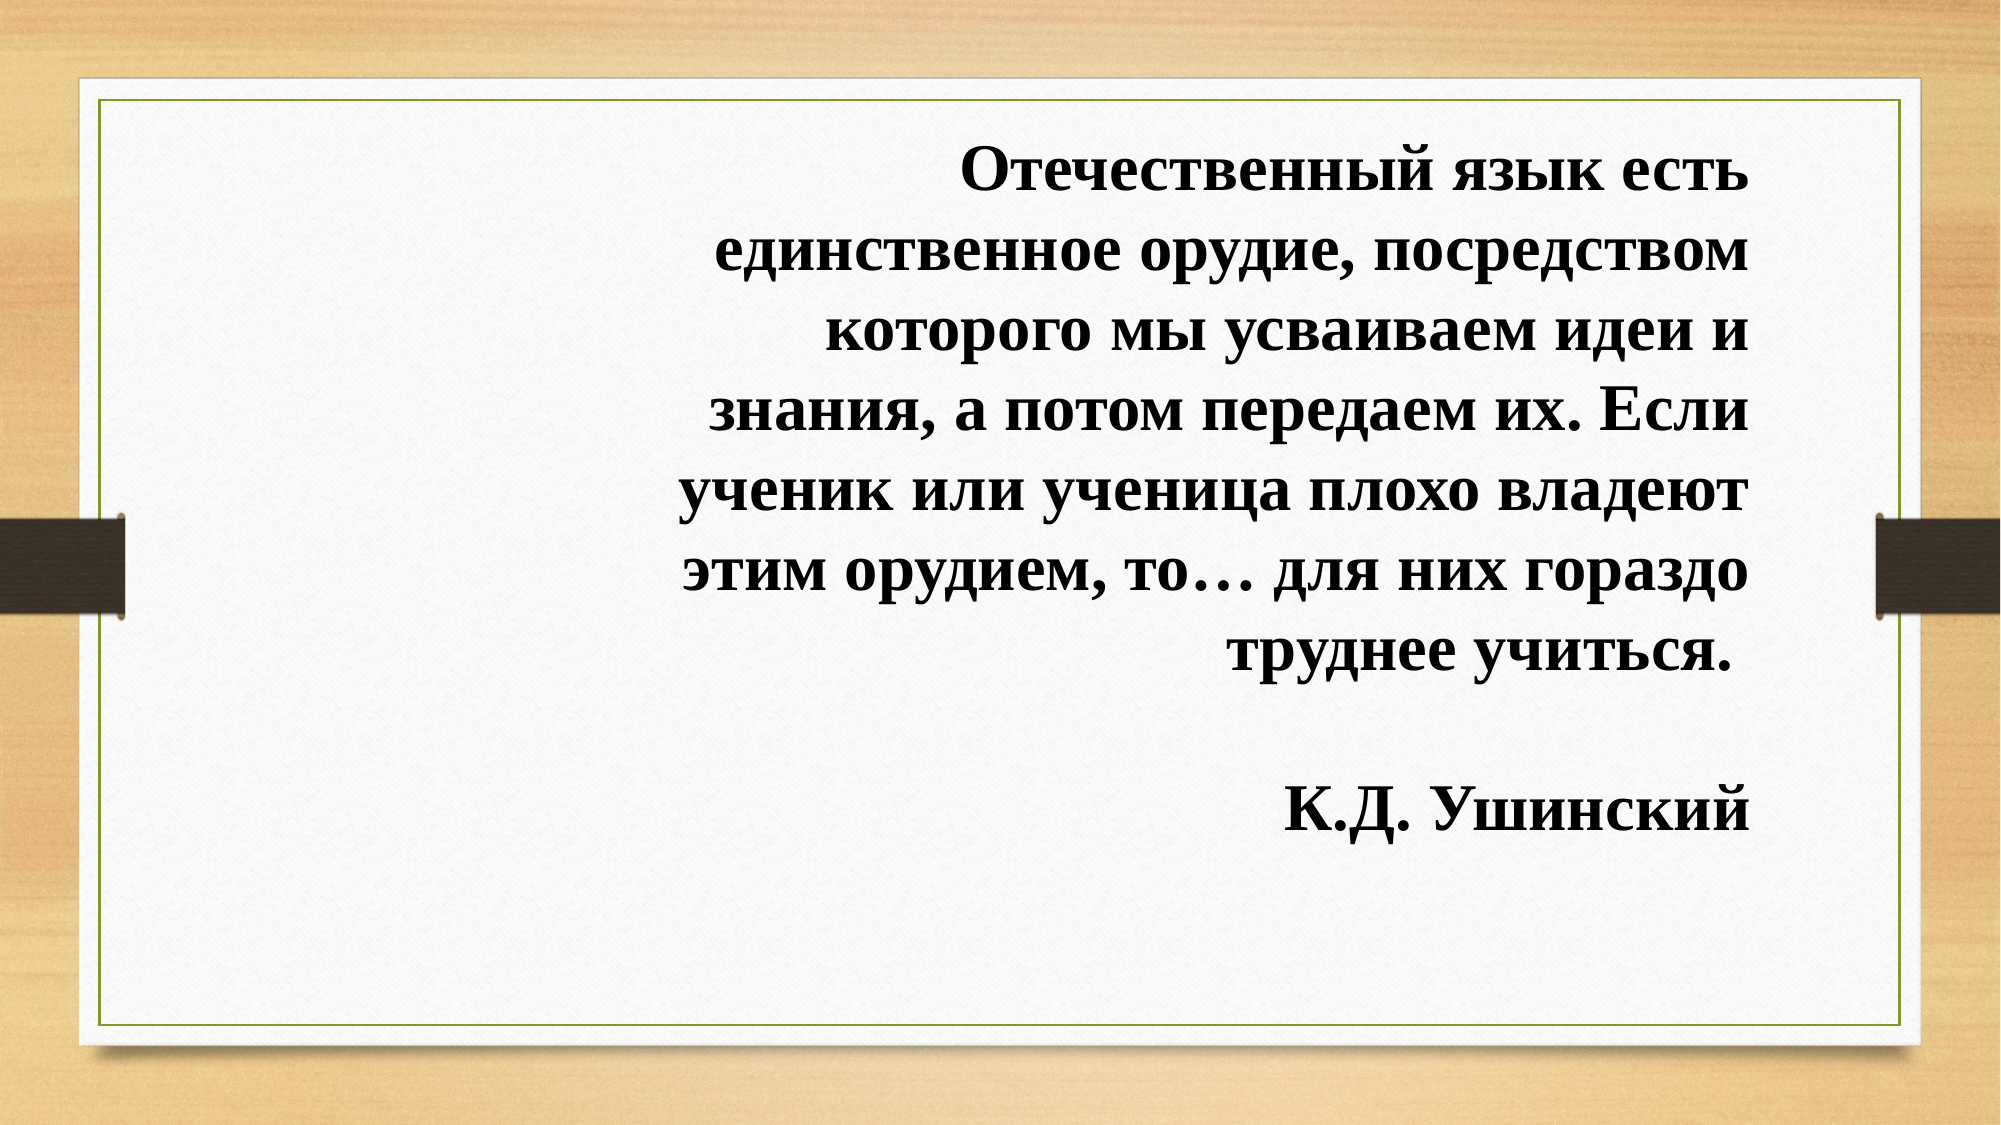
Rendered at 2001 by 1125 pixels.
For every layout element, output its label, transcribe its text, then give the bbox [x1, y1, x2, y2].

picture [0, 0, 2001, 1125]
text_box Отечественный язык есть единственное орудие, посредством которого мы усваиваем идеи и знания, а потом передаем их. Если ученик или ученица плохо владеют этим орудием, то… для них гораздо труднее учиться. К.Д. Ушинский [587, 116, 1766, 851]
